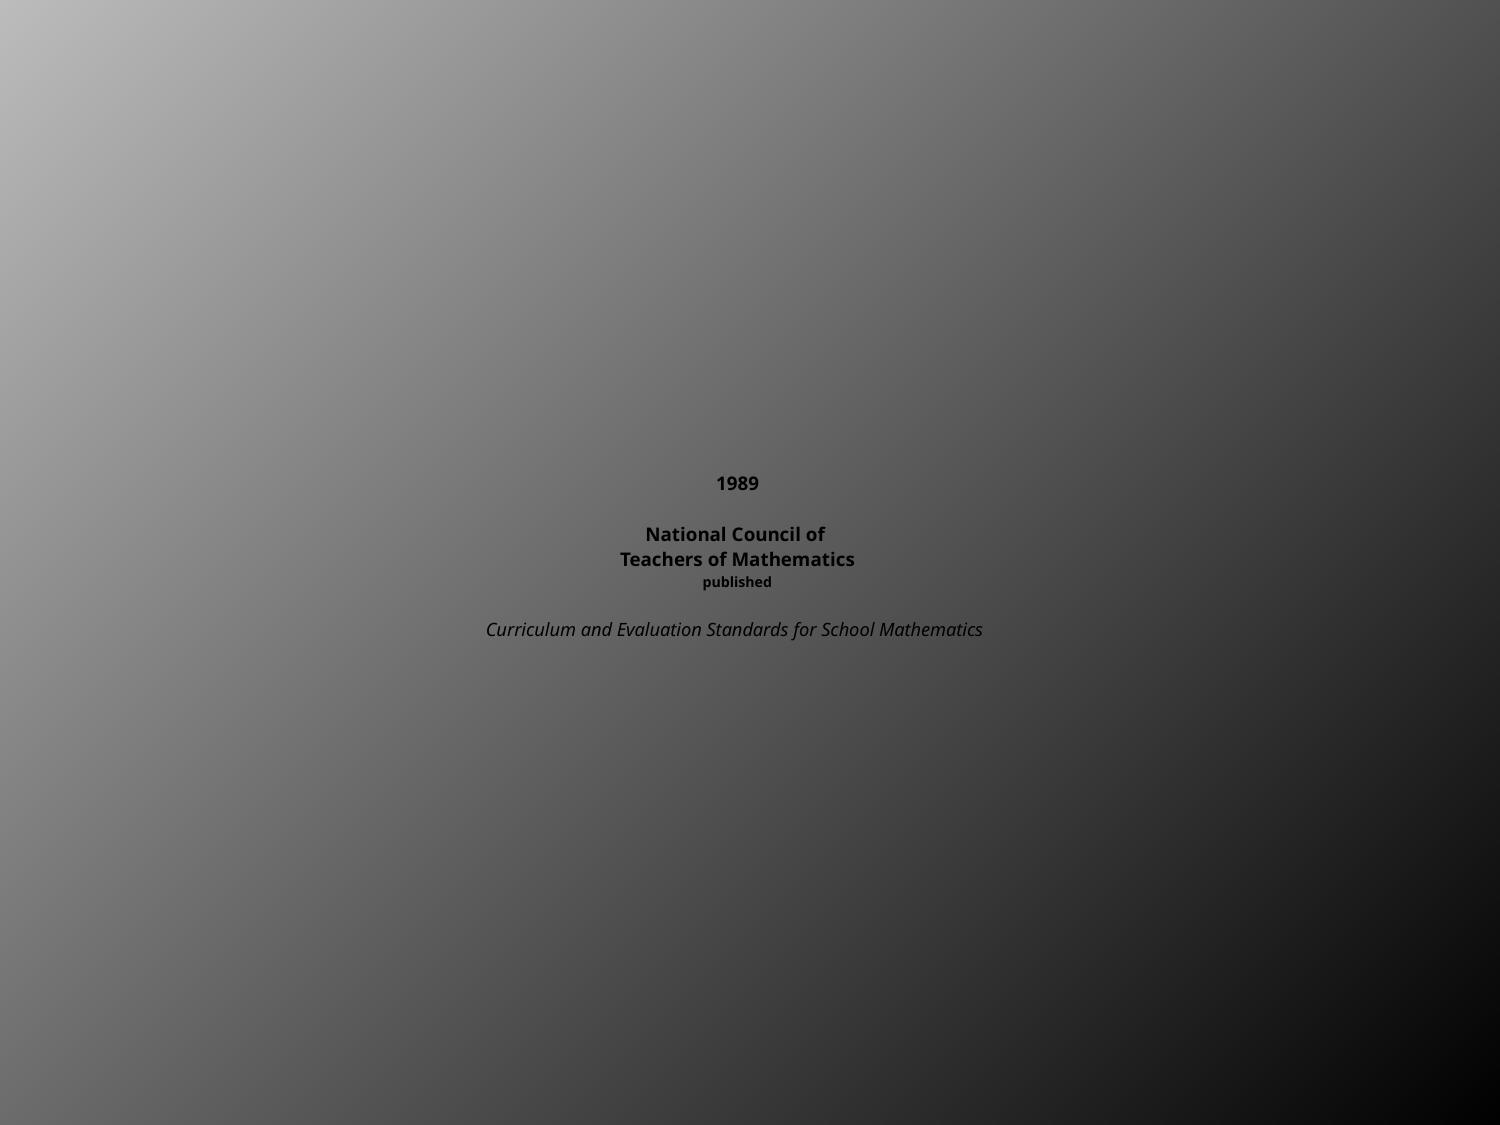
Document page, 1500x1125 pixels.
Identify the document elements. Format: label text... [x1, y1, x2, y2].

title 1989 National Council of Teachers of Mathematics published Curriculum and Evaluation Standards for School Mathematics [62, 462, 1413, 650]
